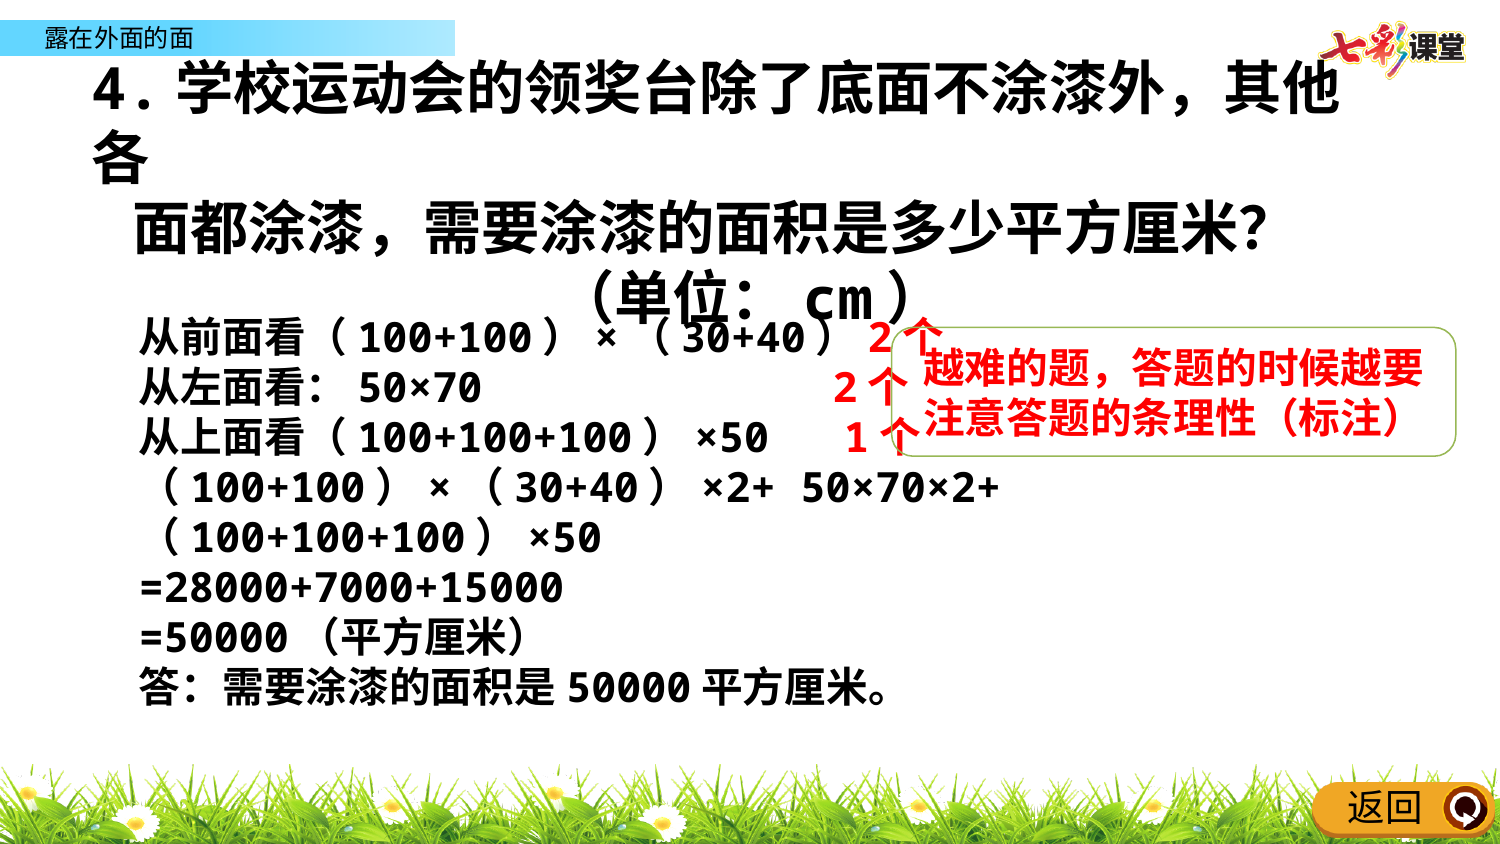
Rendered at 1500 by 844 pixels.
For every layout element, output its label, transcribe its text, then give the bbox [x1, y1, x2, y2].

text_box 4.学校运动会的领奖台除了底面不涂漆外，其他各 面都涂漆，需要涂漆的面积是多少平方厘米？ （单位：cm） [76, 43, 1414, 339]
picture [1316, 20, 1468, 80]
text_box 越难的题，答题的时候越要注意答题的条理性（标注） [890, 326, 1457, 457]
text_box 从前面看（100+100）×（30+40）2个 从左面看：50×70 2个 从上面看（100+100+100）×50 1个 （100+100）×（30+40）×2+ 50×70×2+ （100+100+100）×50 =28000+7000+15000 =50000（平方厘米） 答：需要涂漆的面积是50000平方厘米。 [123, 303, 1390, 769]
picture [0, 764, 1500, 844]
